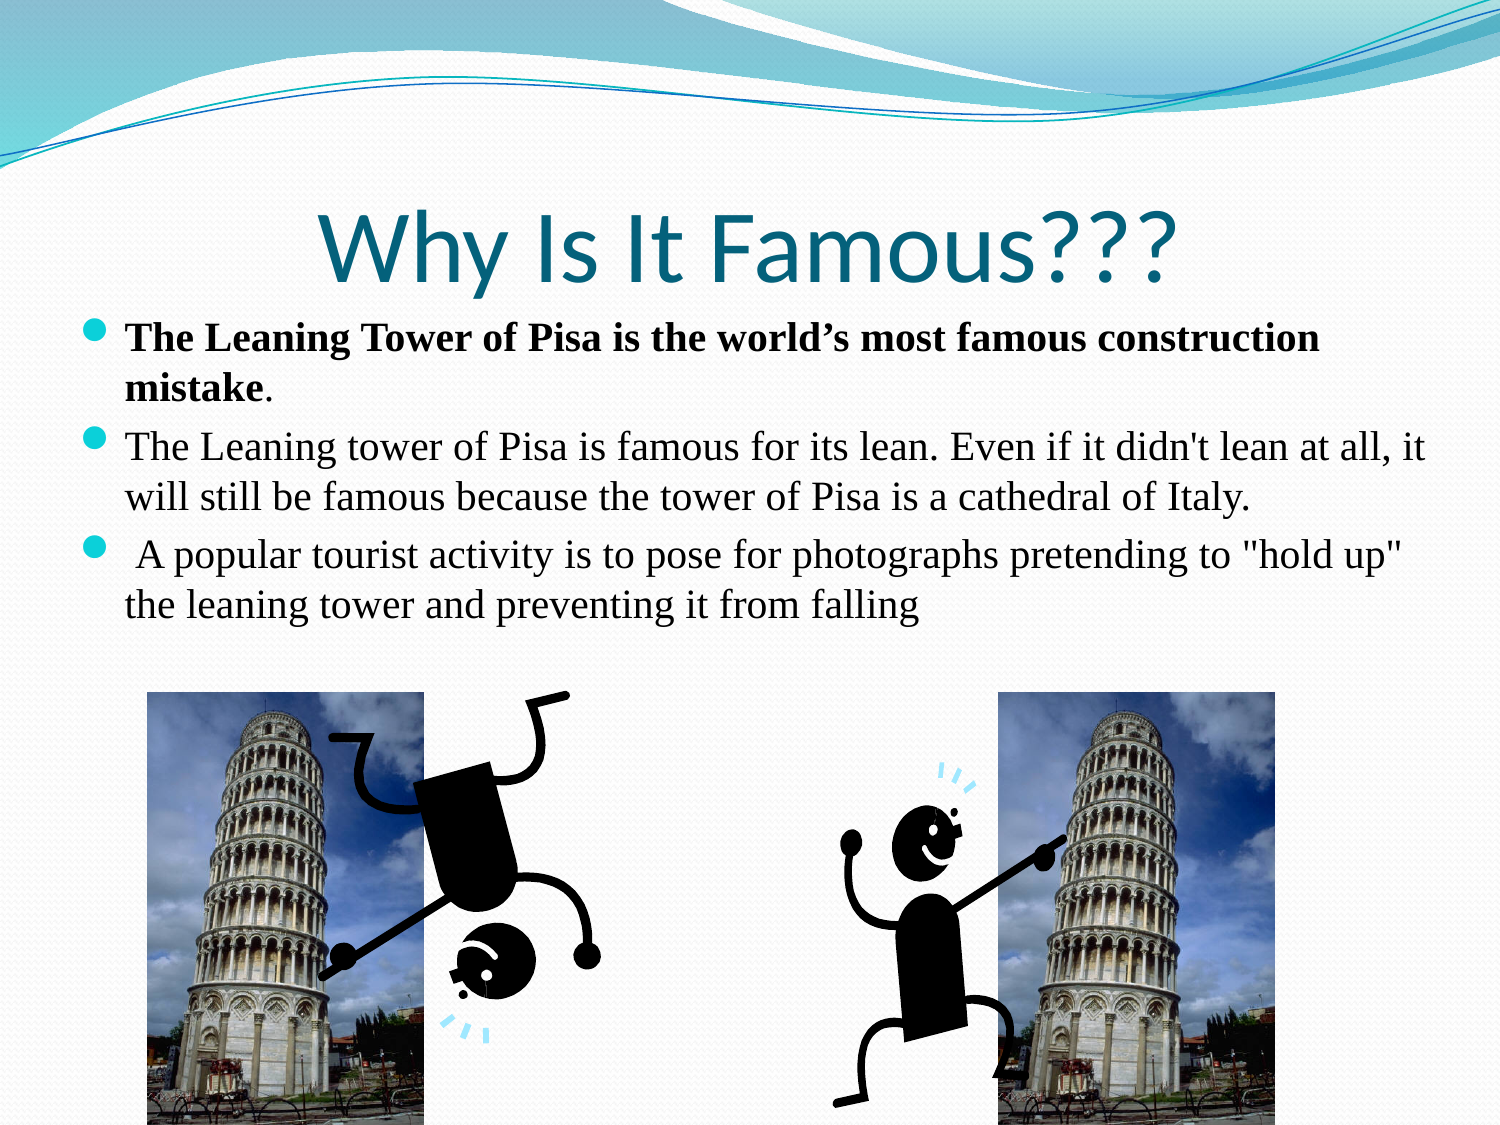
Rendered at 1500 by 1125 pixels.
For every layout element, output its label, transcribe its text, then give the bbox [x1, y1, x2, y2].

title Why Is It Famous??? [74, 115, 1426, 302]
picture [820, 692, 1275, 1125]
picture [316, 681, 611, 1042]
list The Leaning Tower of Pisa is the world’s most famous construction mistake. The Leaning tower of Pisa is famous for its lean. Even if it didn't lean at all, it will still be famous because the tower of Pisa is a cathedral of Italy. A popular tourist activity is to pose for photographs pretending to "hold up" the leaning tower and preventing it from falling [64, 302, 1460, 882]
picture [147, 692, 424, 1125]
